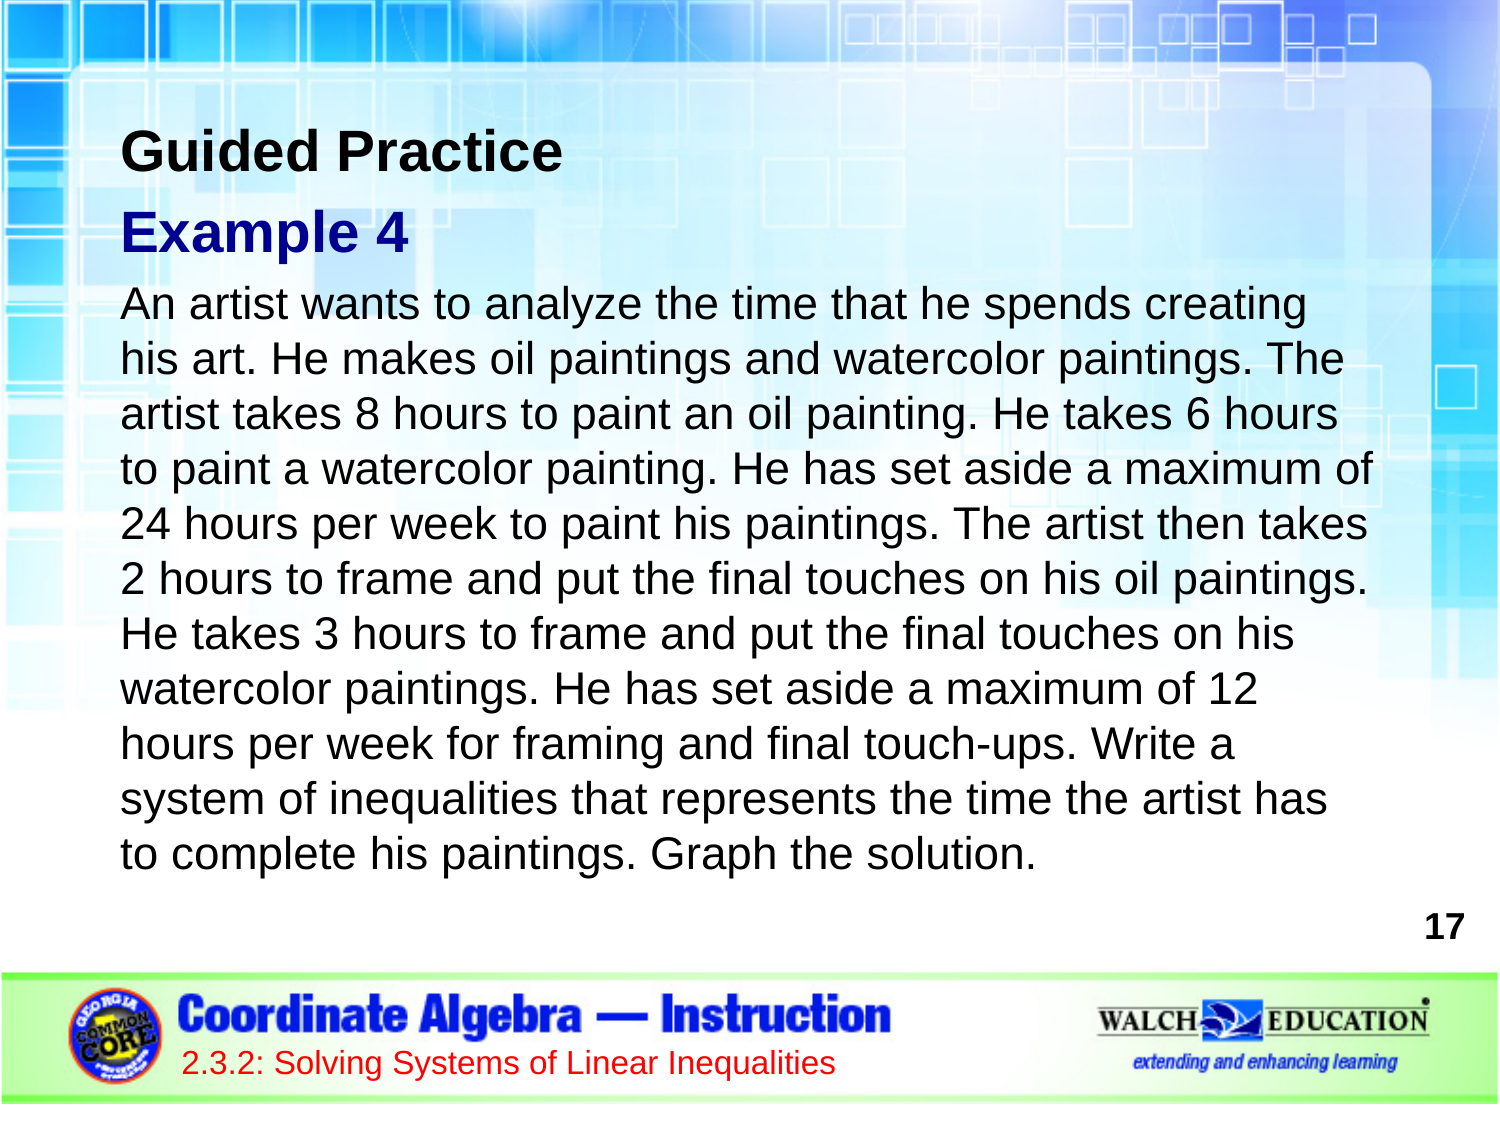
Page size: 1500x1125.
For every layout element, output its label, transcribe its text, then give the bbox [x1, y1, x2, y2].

picture [1, 0, 1500, 1104]
subtitle Guided Practice Example 4 An artist wants to analyze the time that he spends creating his art. He makes oil paintings and watercolor paintings. The artist takes 8 hours to paint an oil painting. He takes 6 hours to paint a watercolor painting. He has set aside a maximum of 24 hours per week to paint his paintings. The artist then takes 2 hours to frame and put the final touches on his oil paintings. He takes 3 hours to frame and put the final touches on his watercolor paintings. He has set aside a maximum of 12 hours per week for framing and final touch-ups. Write a system of inequalities that represents the time the artist has to complete his paintings. Graph the solution. [105, 105, 1394, 925]
slide_number 17 [1361, 901, 1481, 949]
list 2.3.2: Solving Systems of Linear Inequalities [166, 1033, 1074, 1078]
